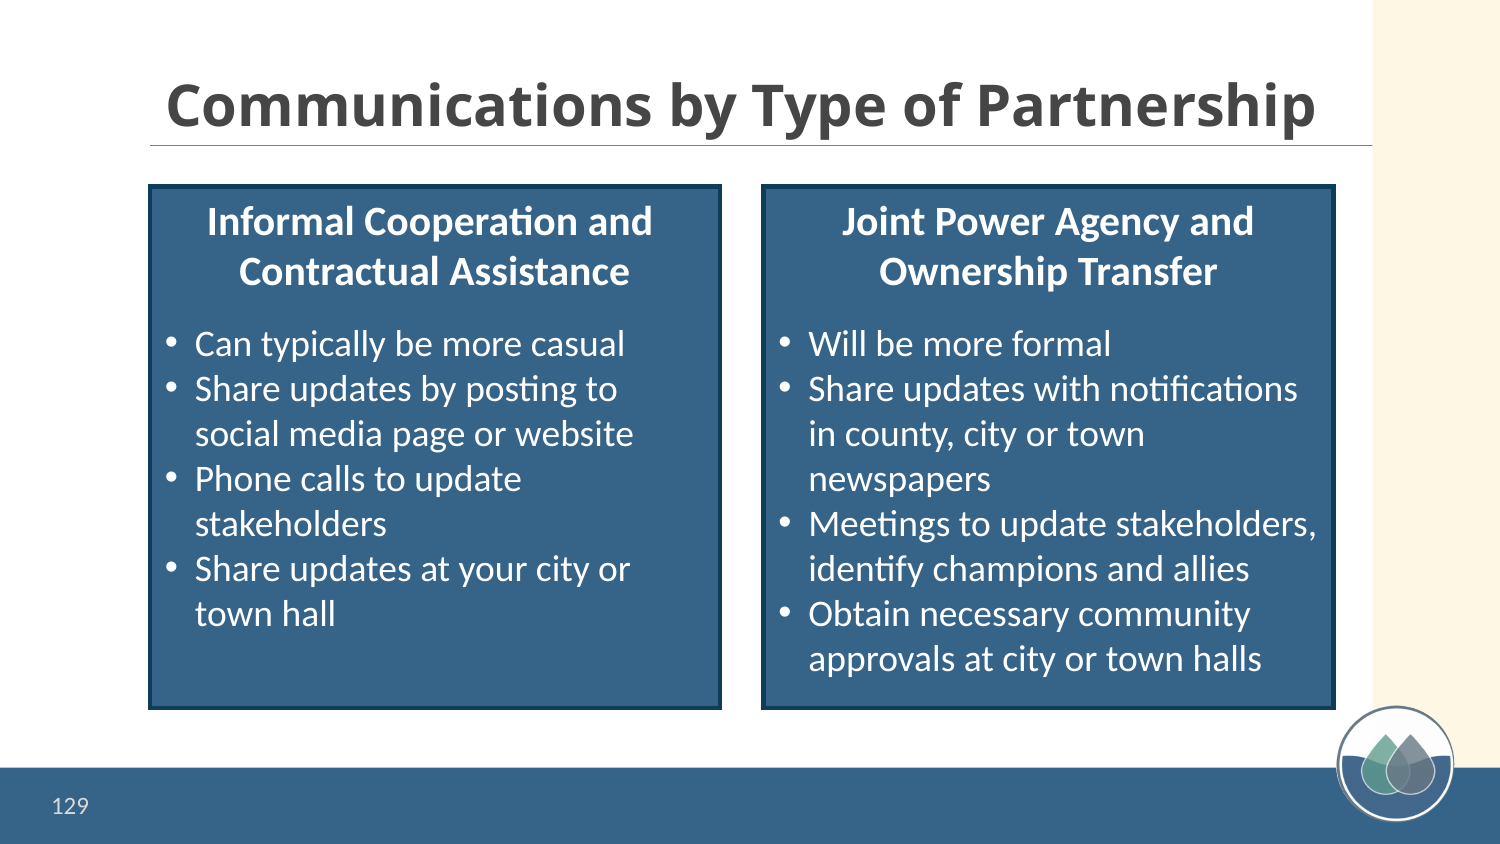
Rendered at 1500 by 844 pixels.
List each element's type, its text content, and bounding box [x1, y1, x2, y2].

text_box Joint Power Agency and Ownership Transfer Will be more formal Share updates with notifications in county, city or town newspapers Meetings to update stakeholders, identify champions and allies Obtain necessary community approvals at city or town halls [763, 185, 1335, 709]
text_box Informal Cooperation and Contractual Assistance Can typically be more casual Share updates by posting to social media page or website Phone calls to update stakeholders Share updates at your city or town hall [149, 185, 721, 709]
slide_number 129 [16, 782, 124, 828]
title Communications by Type of Partnership [150, 21, 1402, 146]
